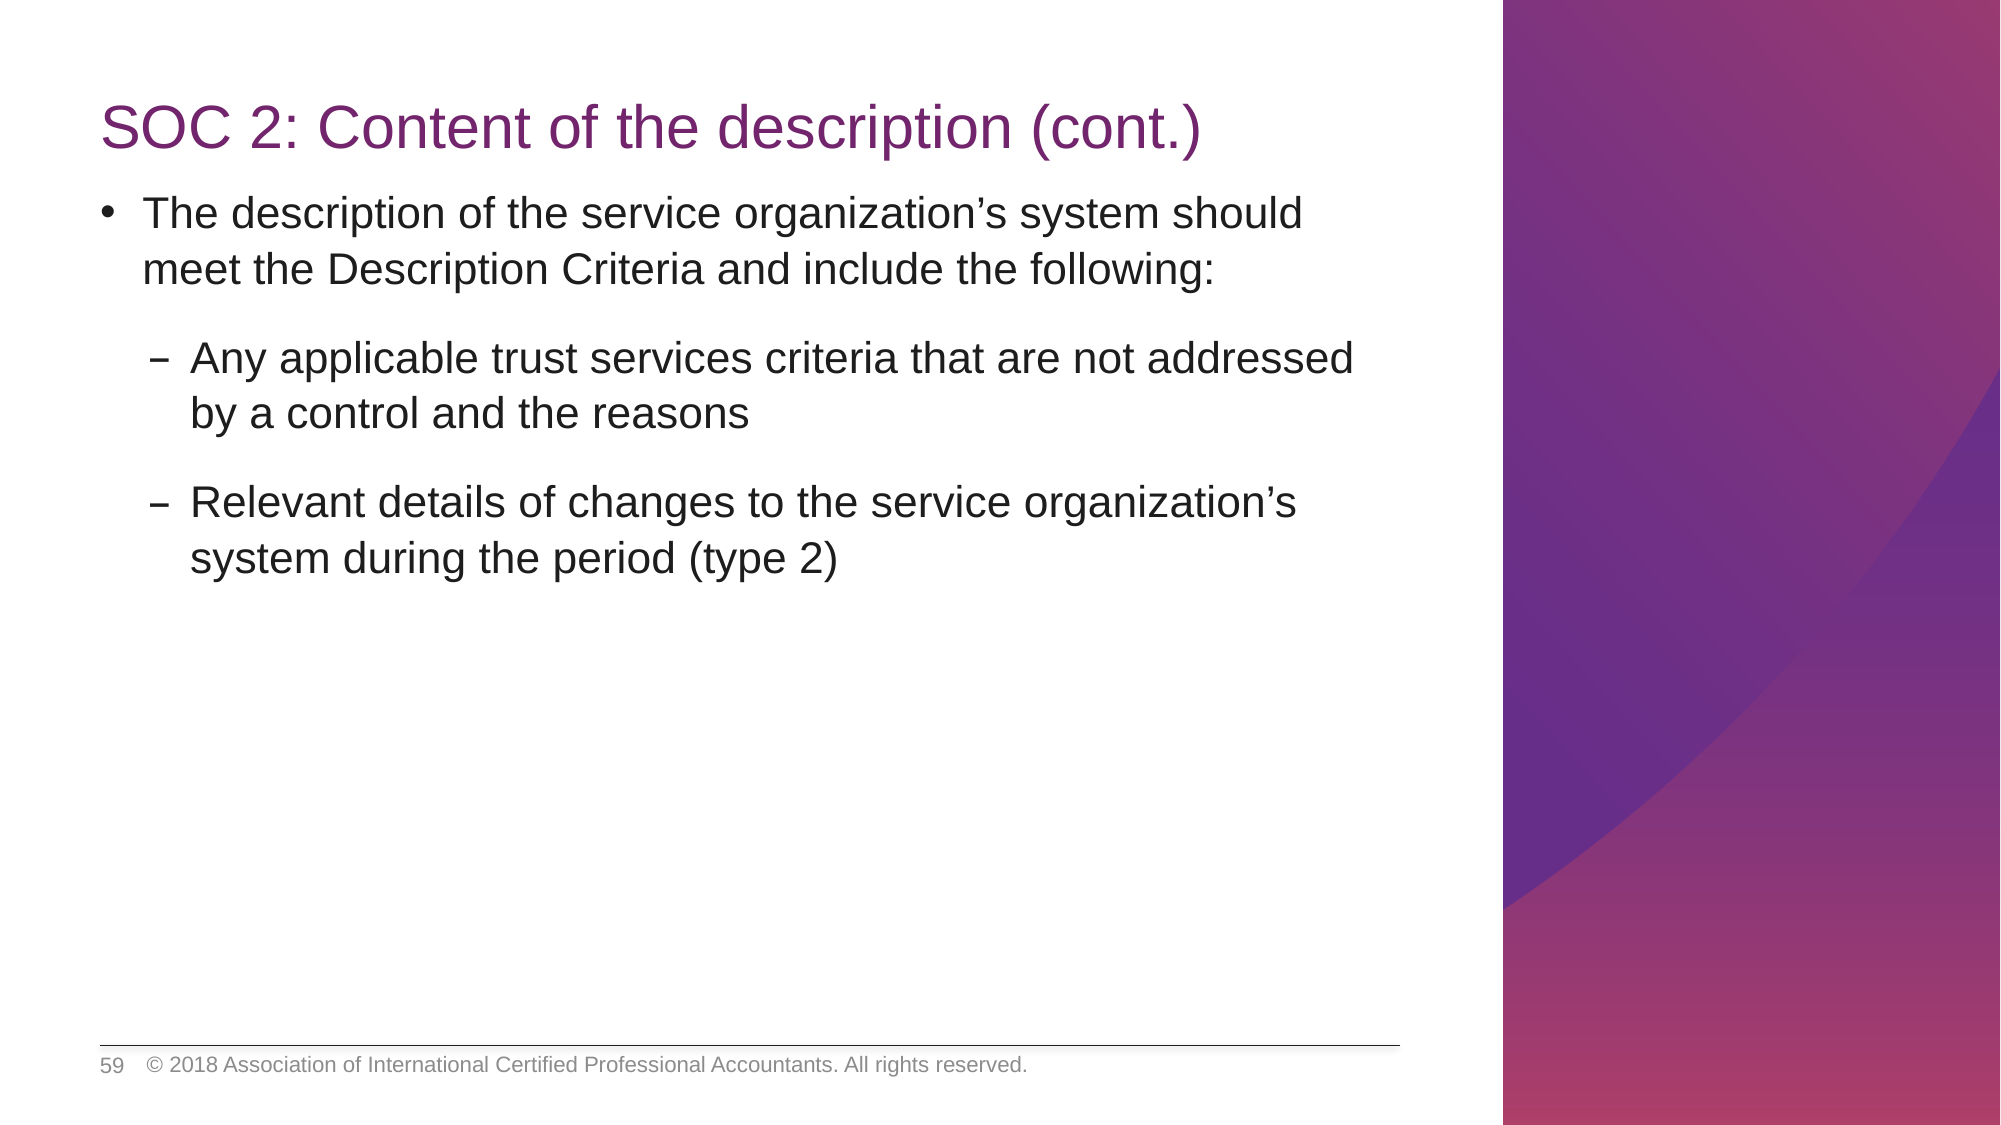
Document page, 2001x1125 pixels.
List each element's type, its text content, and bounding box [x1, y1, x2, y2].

slide_number 59 [99, 1050, 147, 1111]
footer © 2018 Association of International Certified Professional Accountants. All rights reserved. [147, 1050, 1400, 1111]
title SOC 2: Content of the description (cont.) [100, 31, 1401, 161]
list The description of the service organization’s system should meet the Description Criteria and include the following: Any applicable trust services criteria that are not addressed by a control and the reasons Relevant details of changes to the service organization’s system during the period (type 2) [100, 182, 1401, 915]
picture [1503, 0, 2001, 1125]
